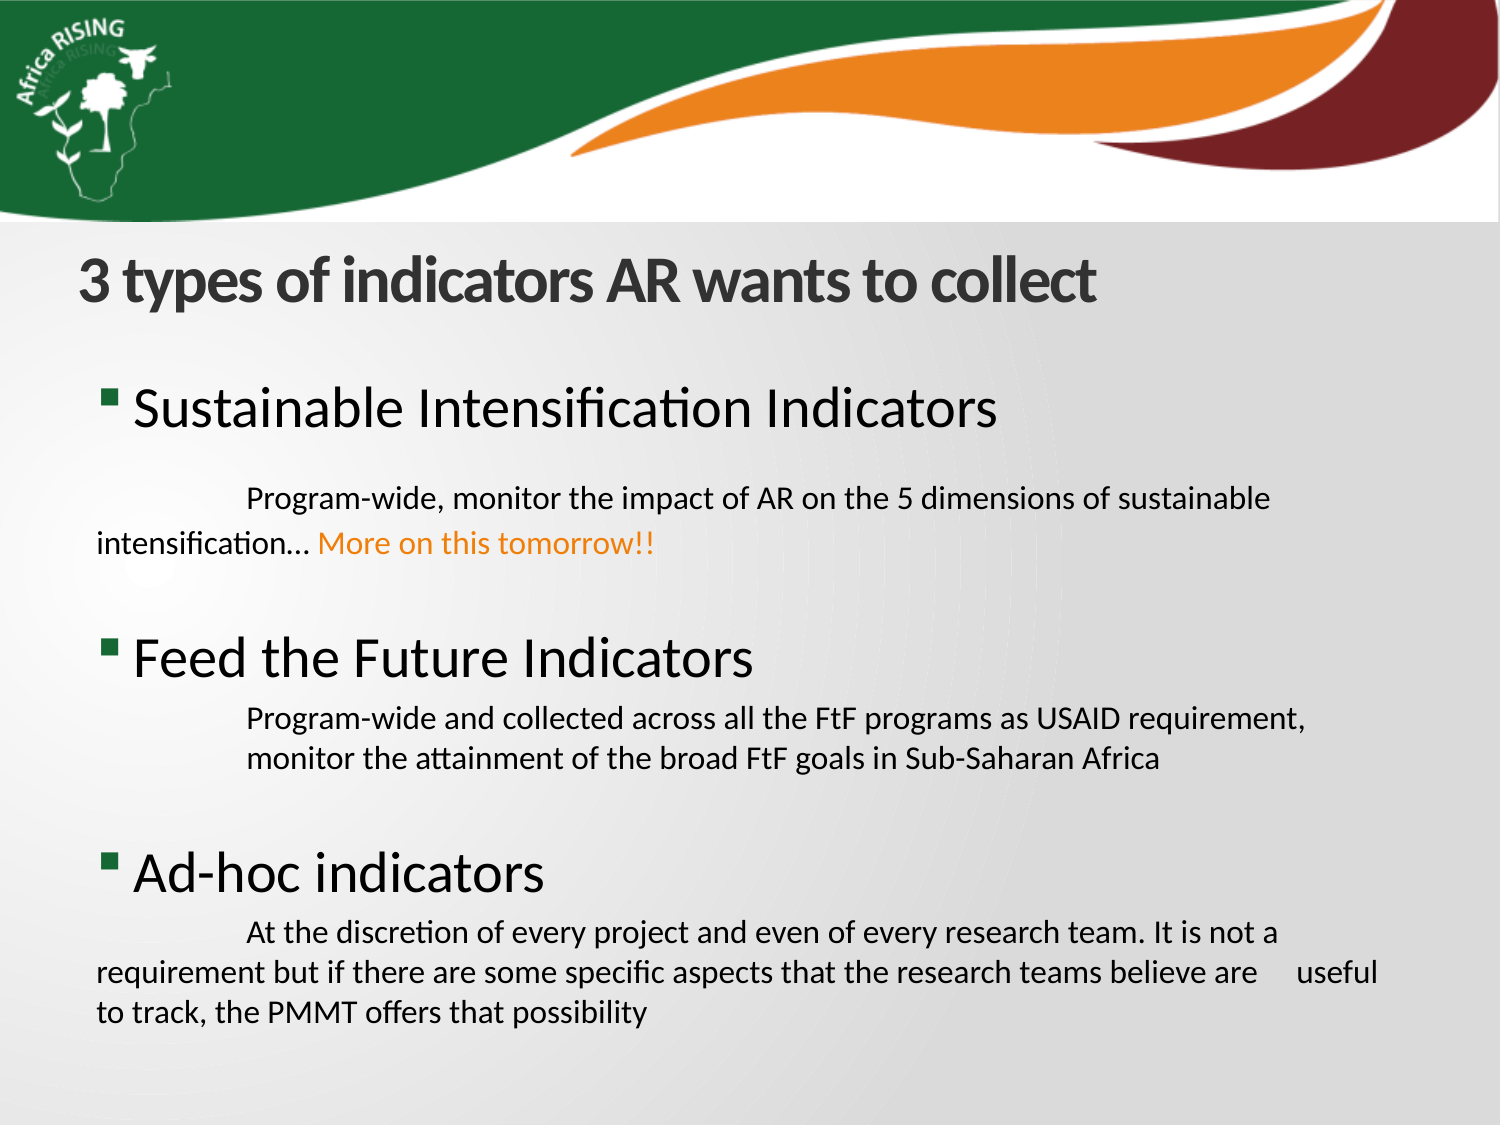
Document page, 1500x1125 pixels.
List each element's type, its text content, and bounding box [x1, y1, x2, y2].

list Sustainable Intensification Indicators Program-wide, monitor the impact of AR on the 5 dimensions of sustainable intensification… More on this tomorrow!! Feed the Future Indicators Program-wide and collected across all the FtF programs as USAID requirement, monitor the attainment of the broad FtF goals in Sub-Saharan Africa Ad-hoc indicators At the discretion of every project and even of every research team. It is not a requirement but if there are some specific aspects that the research teams believe are useful to track, the PMMT offers that possibility [62, 362, 1413, 1105]
picture [0, 0, 1499, 222]
title 3 types of indicators AR wants to collect [62, 227, 1413, 343]
